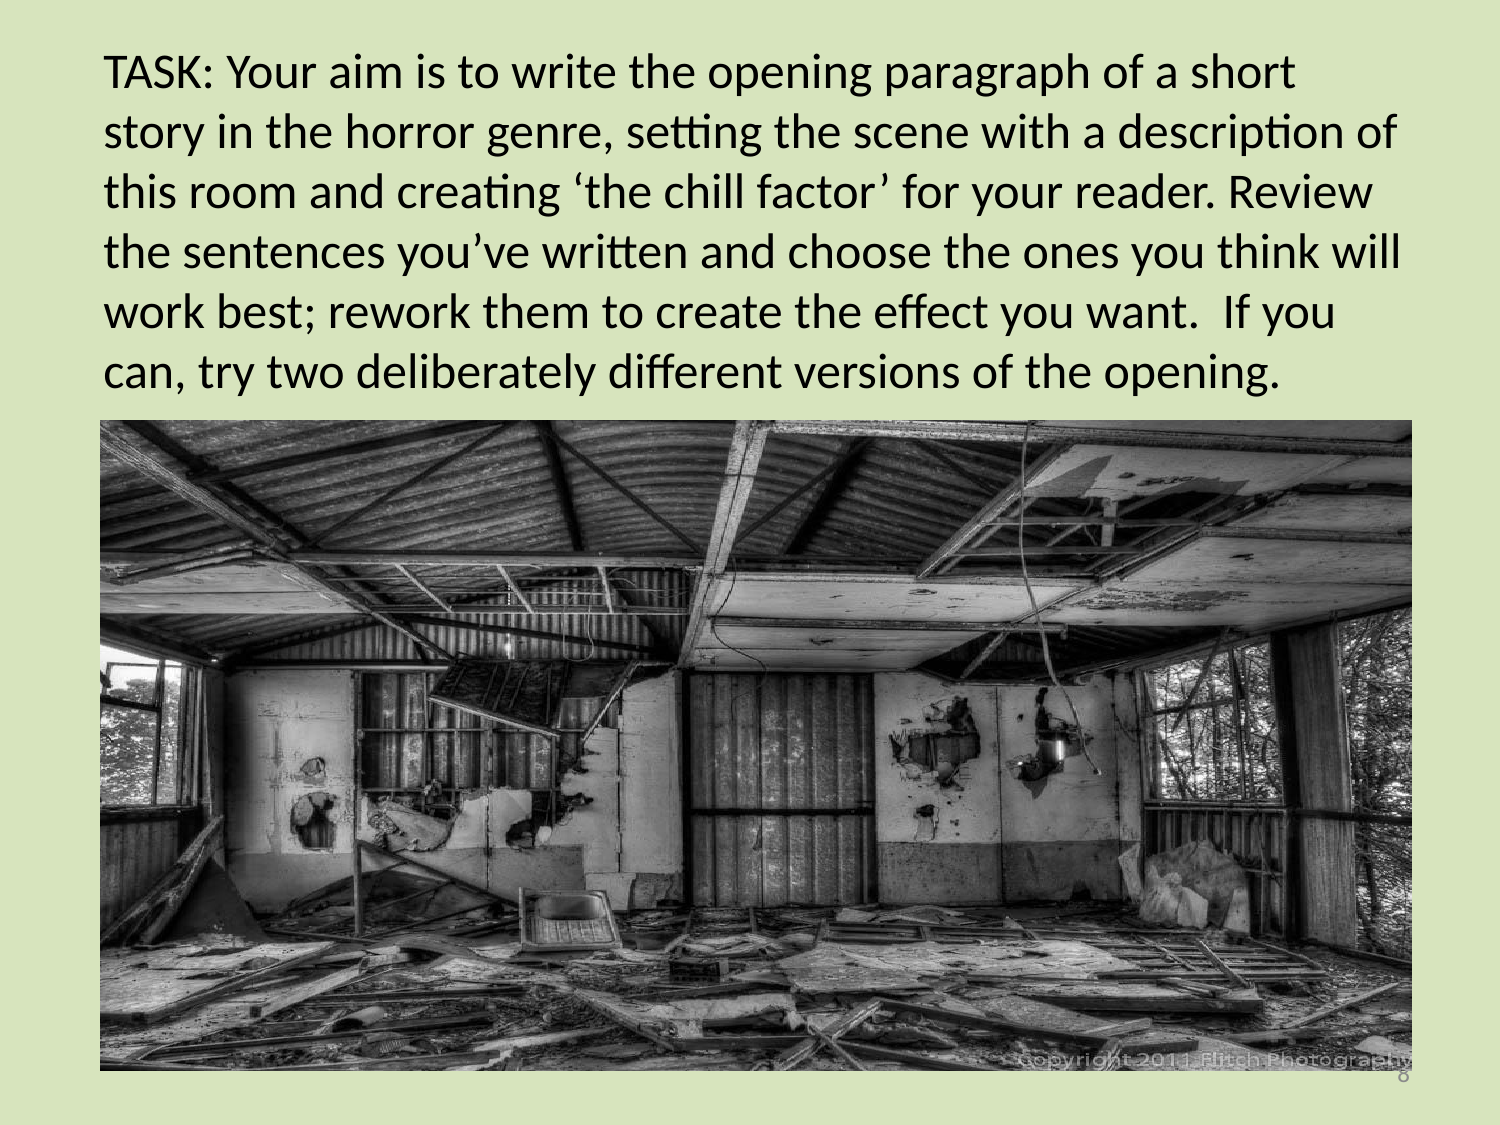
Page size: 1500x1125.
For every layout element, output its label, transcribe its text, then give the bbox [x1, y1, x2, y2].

text_box TASK: Your aim is to write the opening paragraph of a short story in the horror genre, setting the scene with a description of this room and creating ‘the chill factor’ for your reader. Review the sentences you’ve written and choose the ones you think will work best; rework them to create the effect you want. If you can, try two deliberately different versions of the opening. [88, 30, 1424, 406]
slide_number 8 [1074, 1042, 1425, 1103]
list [100, 420, 1412, 1071]
